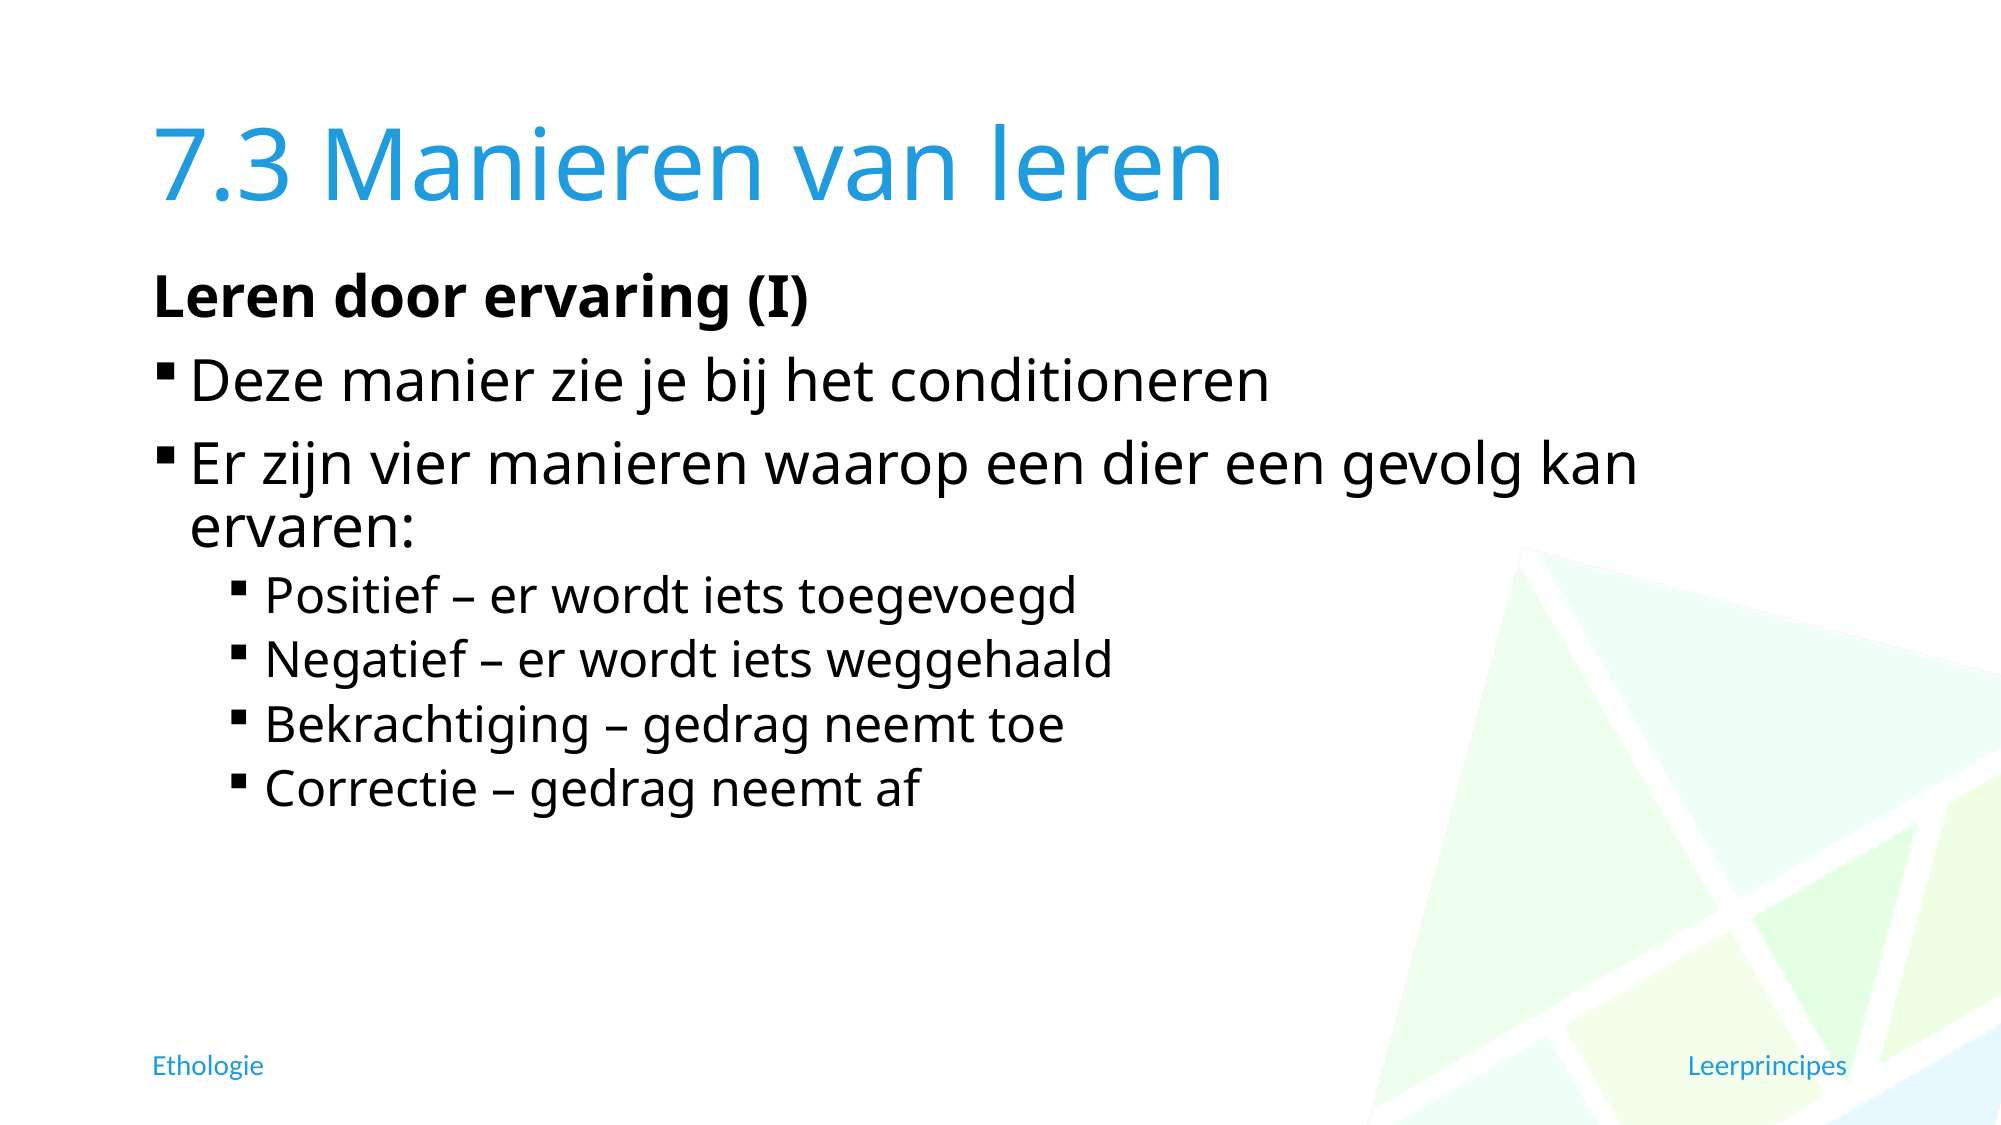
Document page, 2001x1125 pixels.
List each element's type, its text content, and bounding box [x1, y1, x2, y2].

list Leerprincipes [1412, 1042, 1863, 1103]
title 7.3 Manieren van leren [137, 59, 1863, 259]
list Leren door ervaring (I) Deze manier zie je bij het conditioneren Er zijn vier manieren waarop een dier een gevolg kan ervaren: Positief – er wordt iets toegevoegd Negatief – er wordt iets weggehaald Bekrachtiging – gedrag neemt toe Correctie – gedrag neemt af [137, 259, 1863, 1019]
list Ethologie [137, 1042, 588, 1103]
